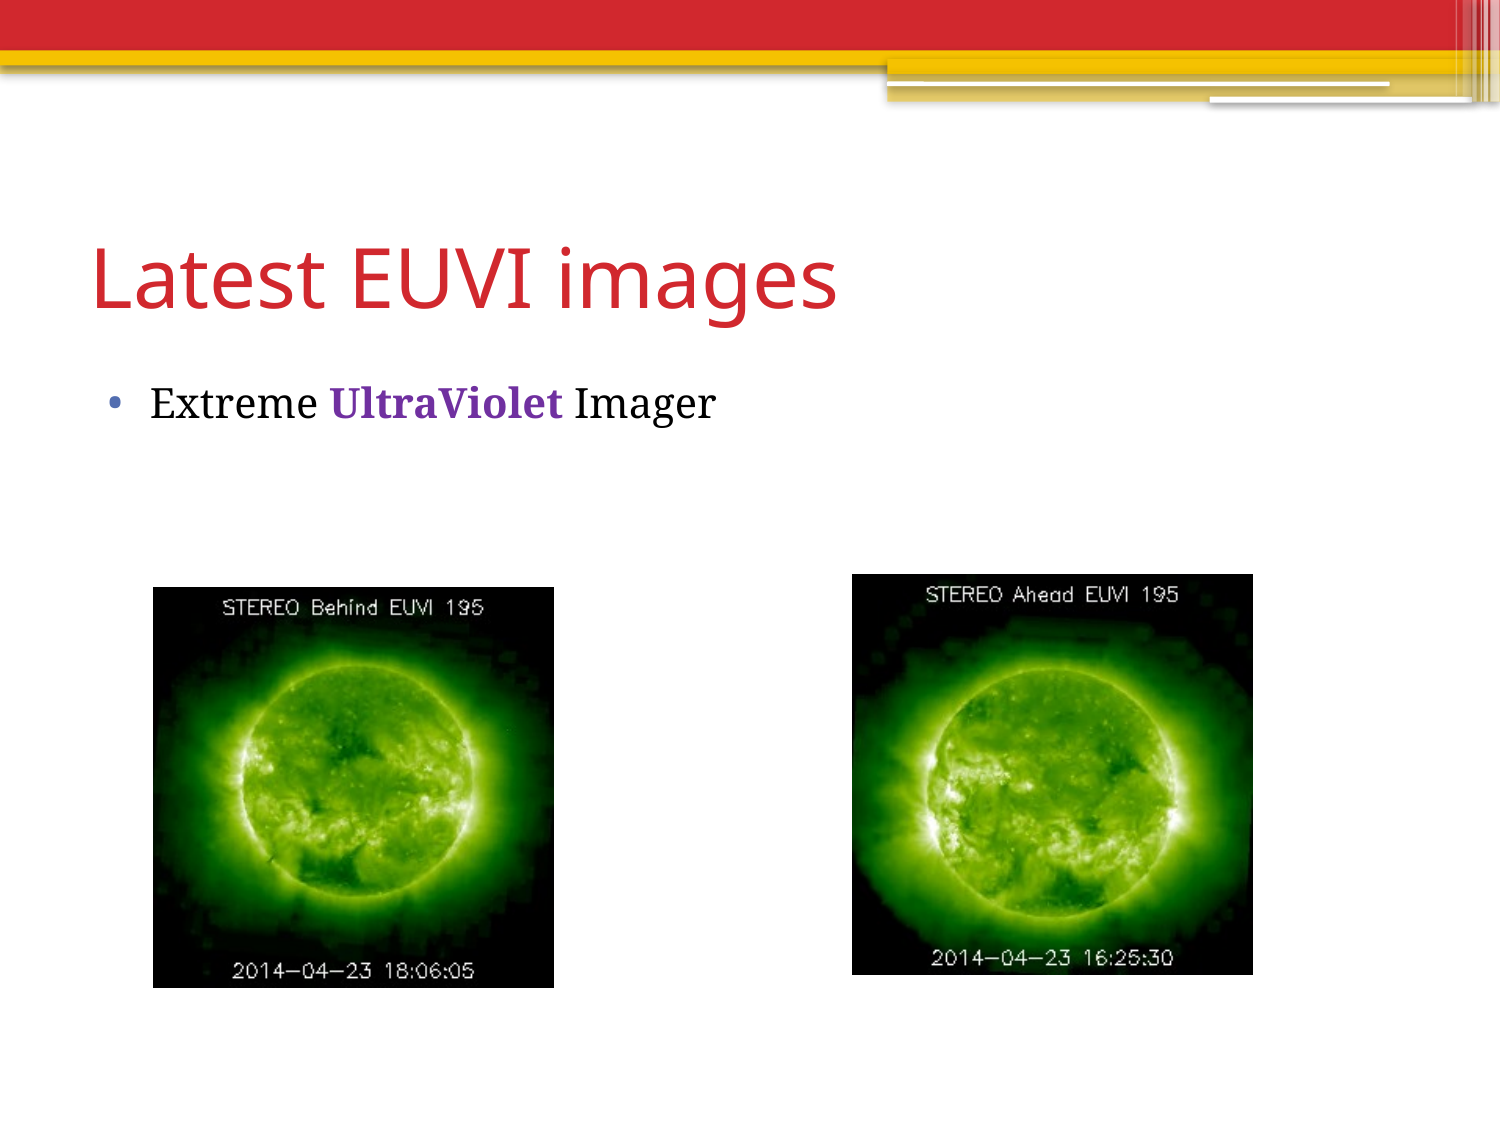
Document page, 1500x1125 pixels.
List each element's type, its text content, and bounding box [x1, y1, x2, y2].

picture [852, 574, 1254, 976]
list Extreme UltraViolet Imager [75, 368, 738, 1112]
picture [153, 587, 554, 988]
title Latest EUVI images [75, 187, 1425, 363]
